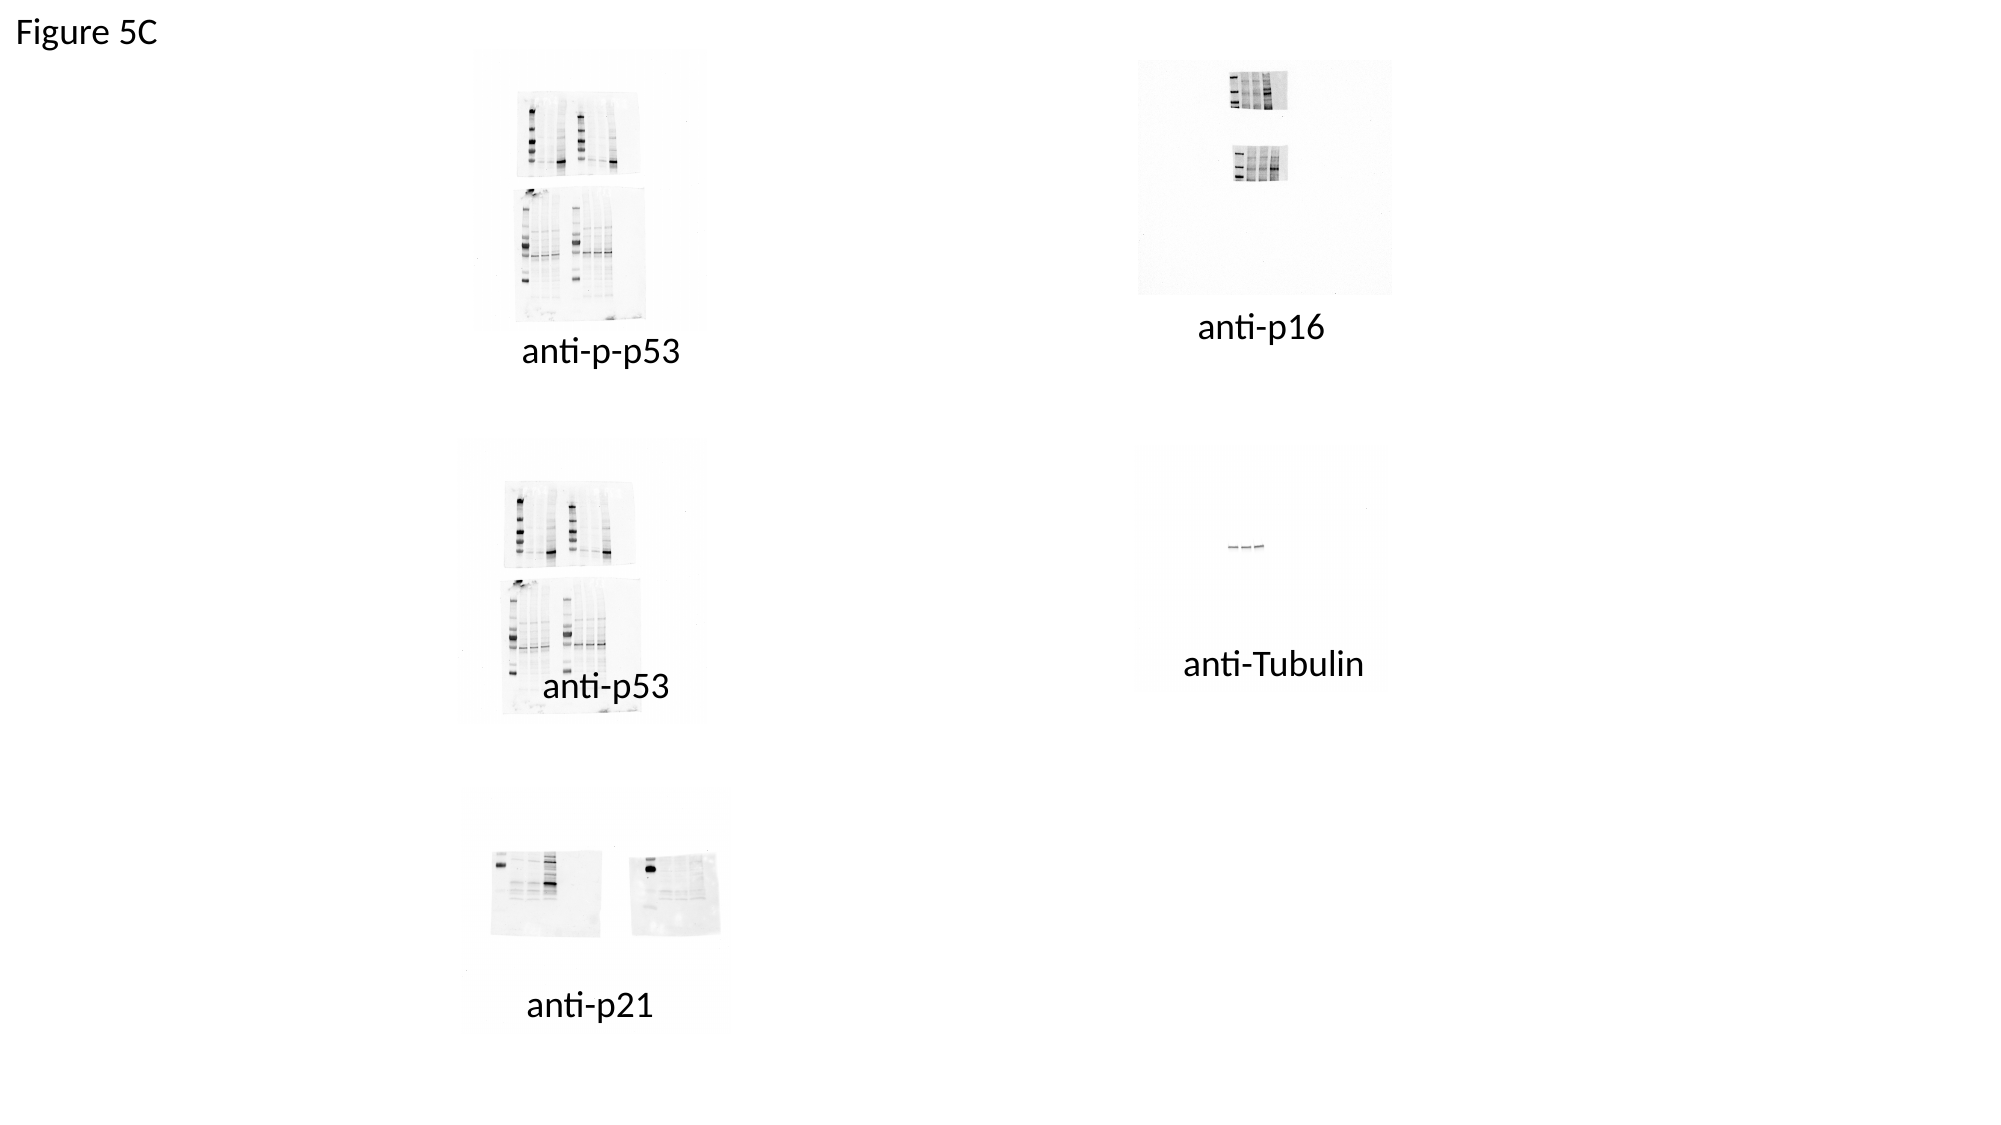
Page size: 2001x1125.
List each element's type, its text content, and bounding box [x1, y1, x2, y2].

picture [473, 49, 707, 331]
text_box anti-p16 [1182, 295, 1340, 355]
picture [1134, 445, 1388, 692]
picture [1138, 60, 1392, 295]
text_box anti-p-p53 [506, 331, 696, 379]
picture [461, 787, 731, 1034]
picture [457, 438, 707, 724]
text_box Figure 5C [1, 0, 173, 60]
